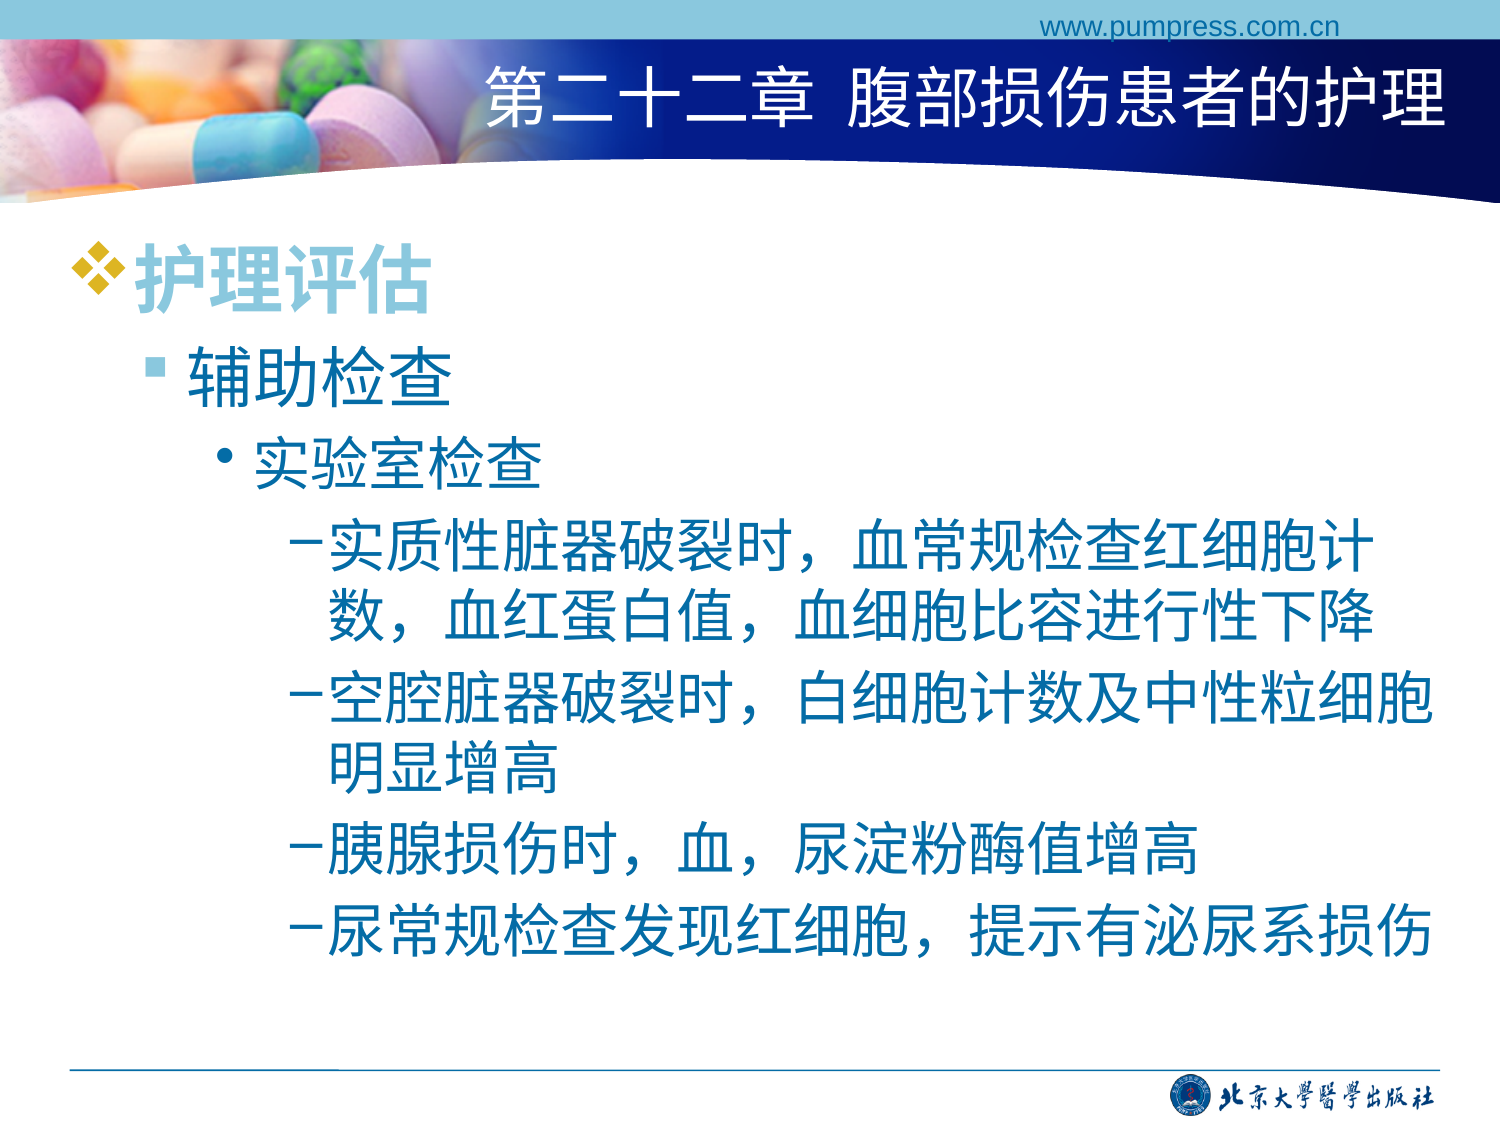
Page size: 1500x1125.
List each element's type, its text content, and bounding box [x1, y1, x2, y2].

slide_number www.pumpress.com.cn [1025, 0, 1463, 38]
list 护理评估 辅助检查 实验室检查 实质性脏器破裂时，血常规检查红细胞计数，血红蛋白值，血细胞比容进行性下降 空腔脏器破裂时，白细胞计数及中性粒细胞明显增高 胰腺损伤时，血，尿淀粉酶值增高 尿常规检查发现红细胞，提示有泌尿系损伤 [49, 224, 1463, 1026]
title 第二十二章 腹部损伤患者的护理 [137, 49, 1463, 143]
picture [0, 40, 1500, 203]
picture [1170, 1074, 1436, 1118]
